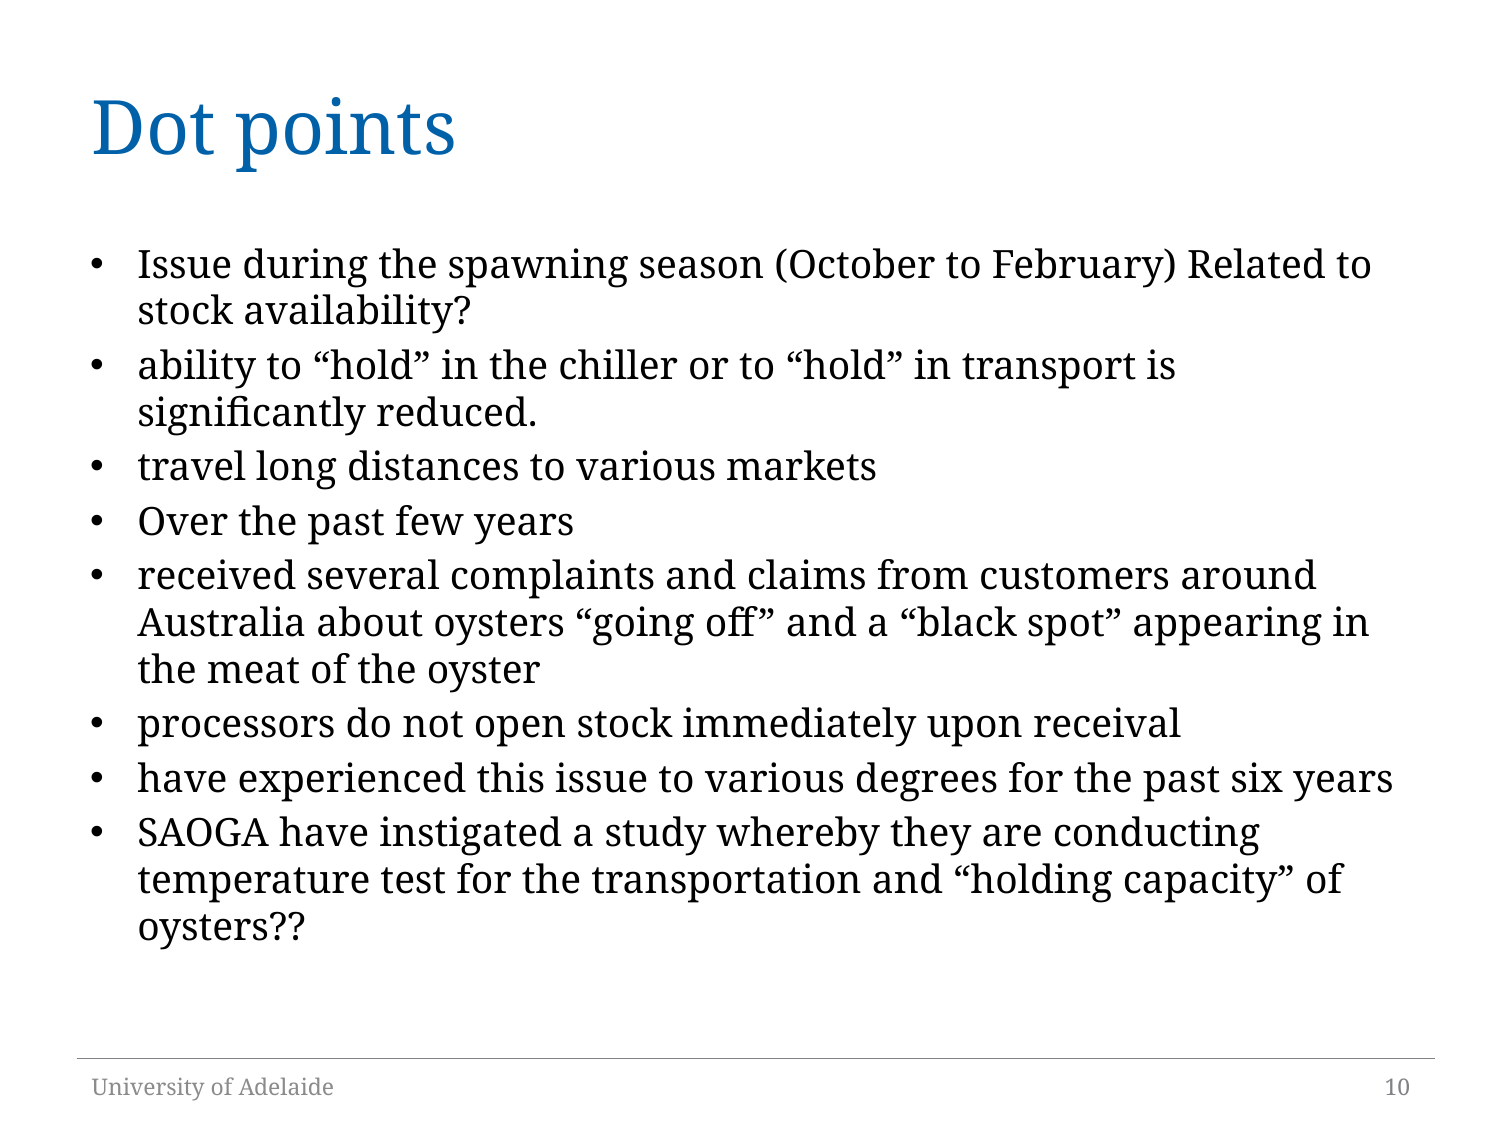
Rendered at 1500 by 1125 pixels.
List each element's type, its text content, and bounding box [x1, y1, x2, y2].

title Dot points [76, 54, 1427, 194]
list Issue during the spawning season (October to February) Related to stock availability? ability to “hold” in the chiller or to “hold” in transport is significantly reduced. travel long distances to various markets Over the past few years received several complaints and claims from customers around Australia about oysters “going off” and a “black spot” appearing in the meat of the oyster processors do not open stock immediately upon receival have experienced this issue to various degrees for the past six years SAOGA have instigated a study whereby they are conducting temperature test for the transportation and “holding capacity” of oysters?? [75, 231, 1425, 1005]
slide_number 10 [1074, 1057, 1425, 1118]
footer University of Adelaide [76, 1057, 552, 1118]
